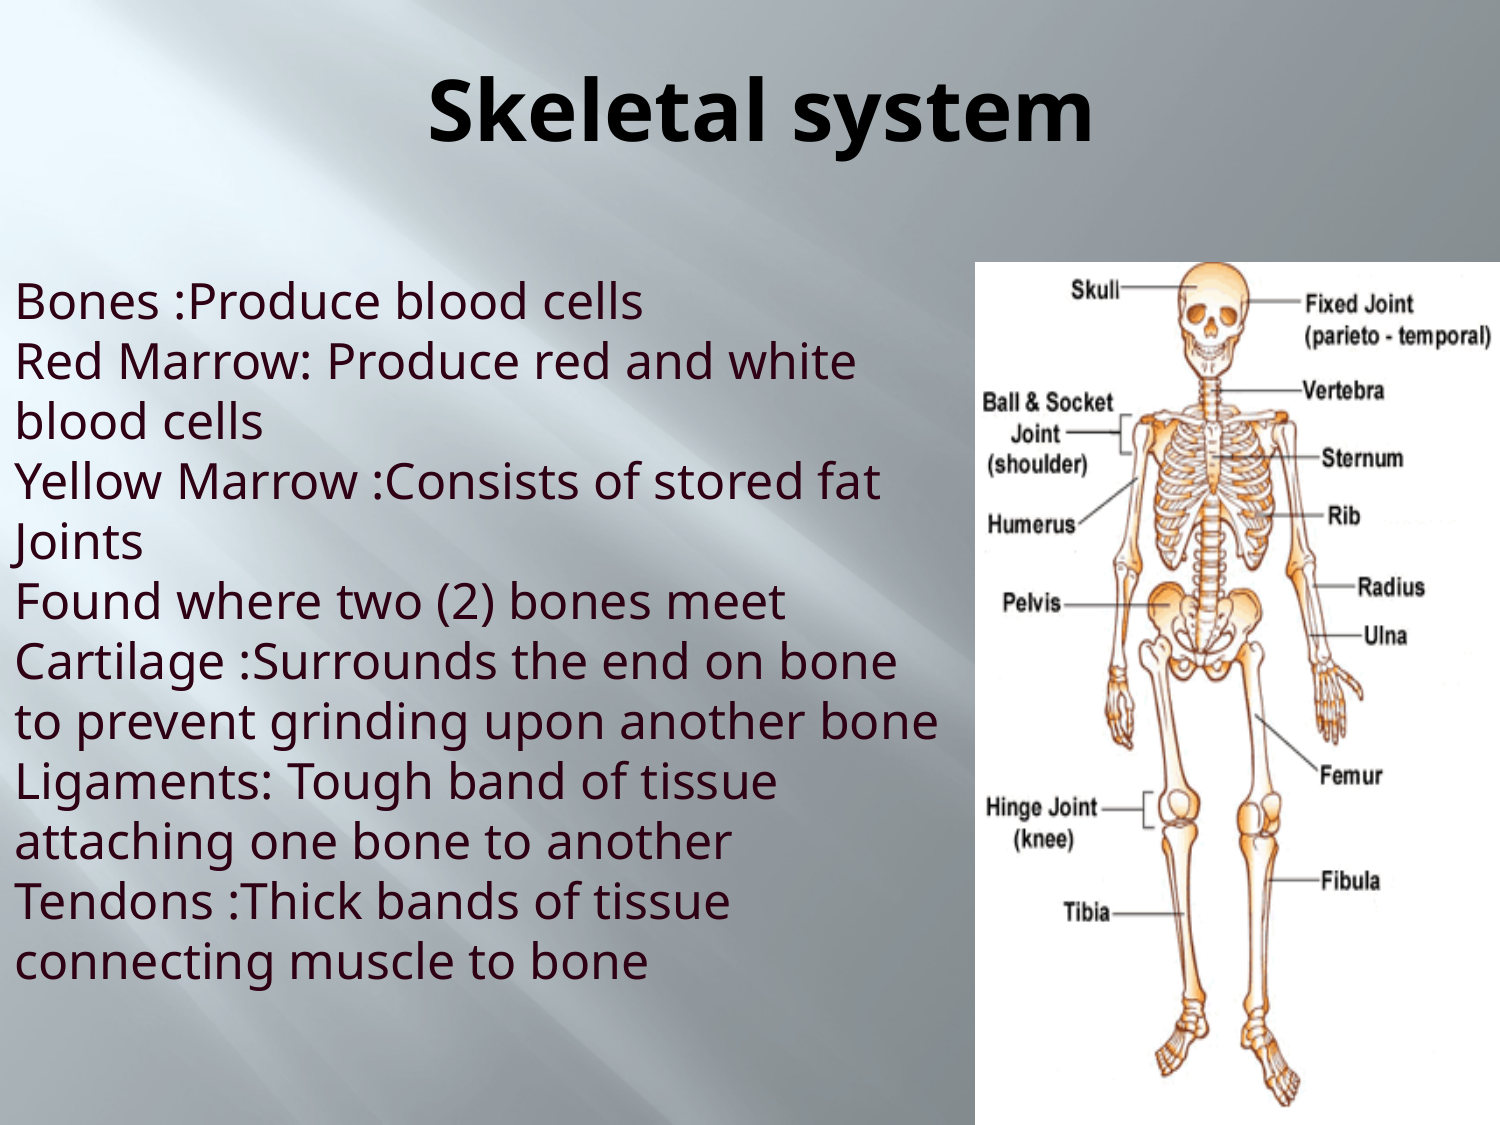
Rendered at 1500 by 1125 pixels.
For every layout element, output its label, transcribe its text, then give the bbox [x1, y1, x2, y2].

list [974, 262, 1500, 1125]
title Skeletal system [87, 13, 1438, 202]
text_box Bones :Produce blood cells Red Marrow: Produce red and white blood cells Yellow Marrow :Consists of stored fat Joints Found where two (2) bones meet Cartilage :Surrounds the end on bone to prevent grinding upon another bone Ligaments: Tough band of tissue attaching one bone to another Tendons :Thick bands of tissue connecting muscle to bone [0, 262, 974, 998]
